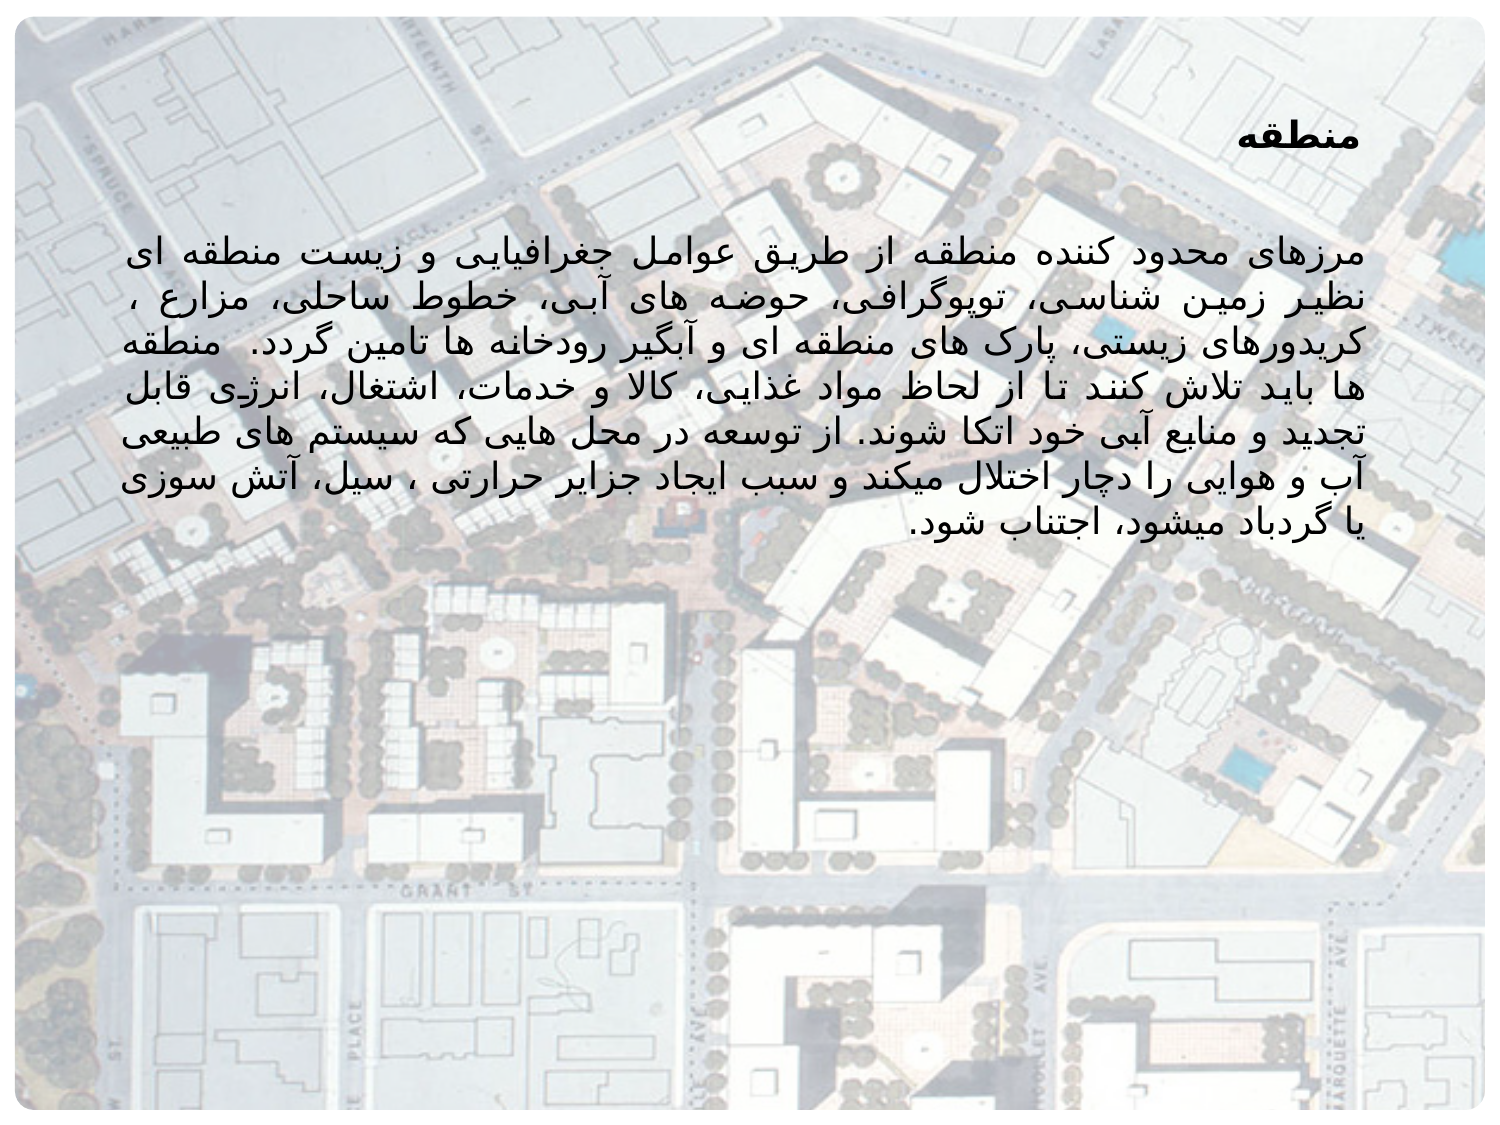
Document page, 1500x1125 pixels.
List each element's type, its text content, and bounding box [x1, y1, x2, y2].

text_box منطقه [1116, 103, 1376, 163]
text_box مرزهای محدود کننده منطقه از طریق عوامل جغرافیایی و زیست منطقه ای نظیر زمین شناسی، توپوگرافی، حوضه های آبی، خطوط ساحلی، مزارع ، کریدورهای زیستی، پارک های منطقه ای و آبگیر رودخانه ها تامین گردد. منطقه ها باید تلاش کنند تا از لحاظ مواد غذایی، کالا و خدمات، اشتغال، انرژی قابل تجدید و منابع آبی خود اتکا شوند. از توسعه در محل هایی که سیستم های طبیعی آب و هوایی را دچار اختلال میکند و سبب ایجاد جزایر حرارتی ، سیل، آتش سوزی یا گردباد میشود، اجتناب شود. [105, 219, 1382, 595]
